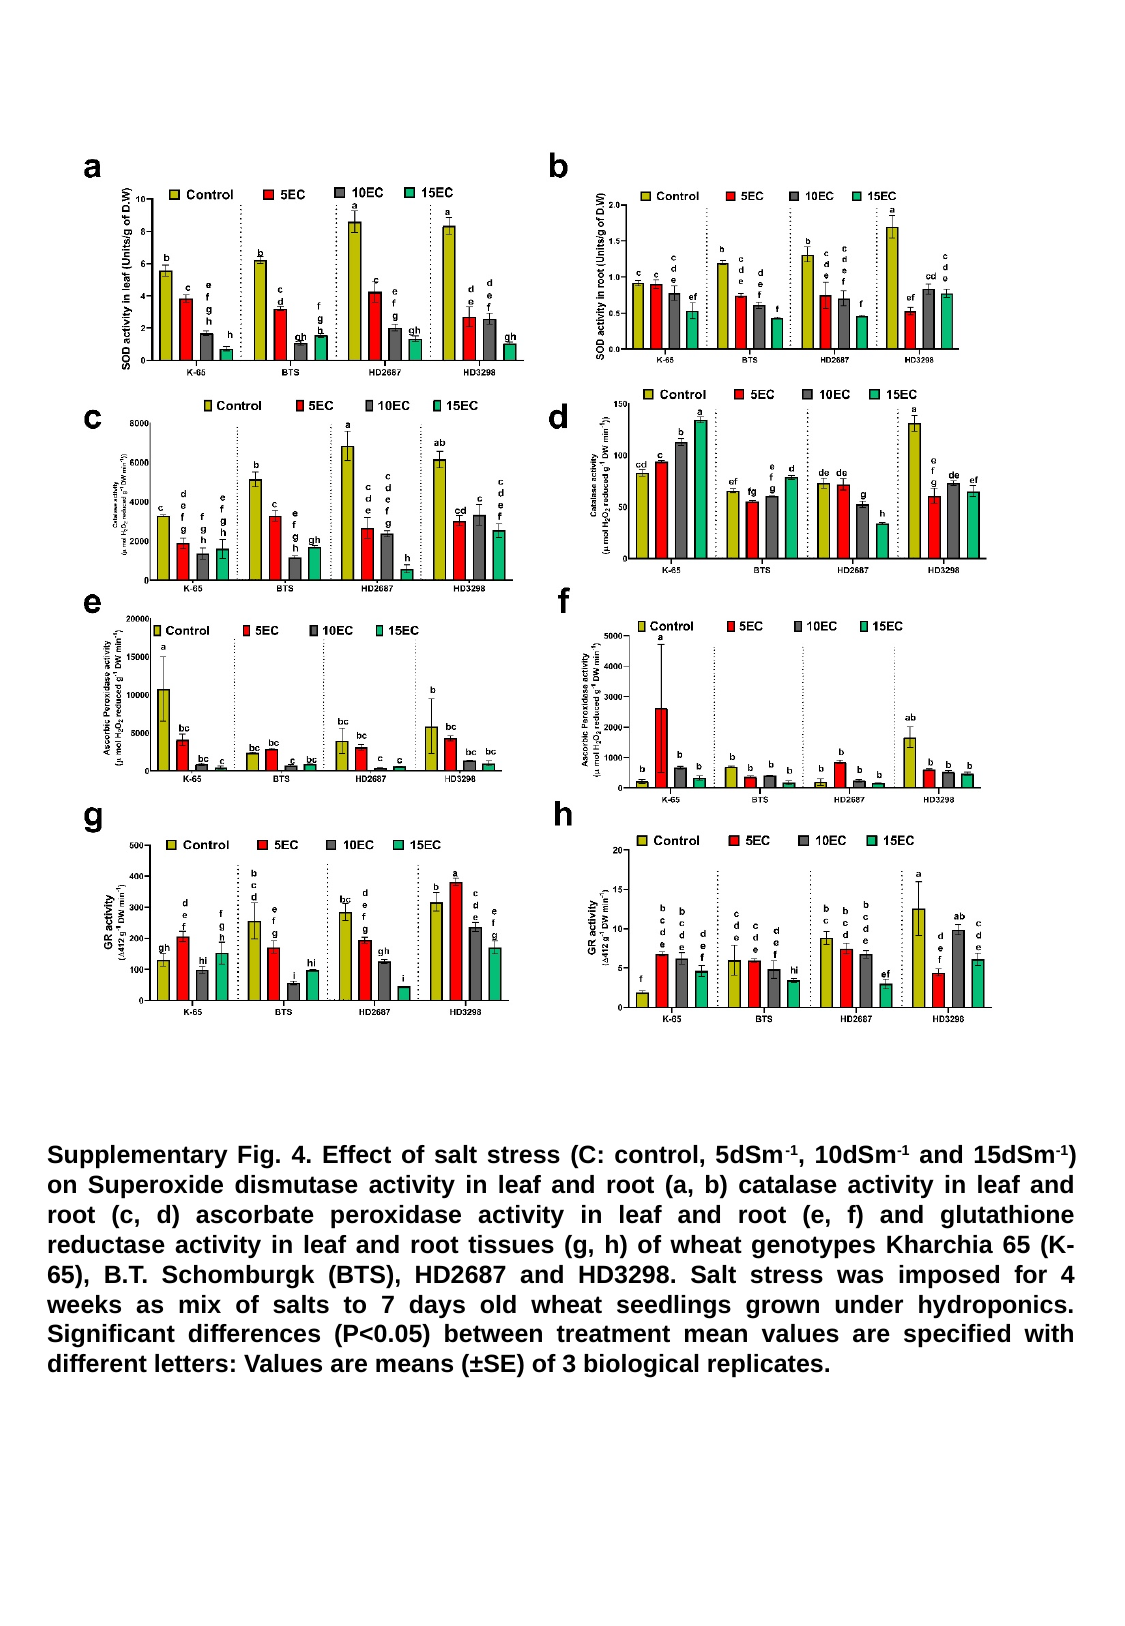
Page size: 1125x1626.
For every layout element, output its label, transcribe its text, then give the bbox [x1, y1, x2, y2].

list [65, 127, 1036, 1049]
text_box Supplementary Fig. 4. Effect of salt stress (C: control, 5dSm-1, 10dSm-1 and 15dSm-1) on Superoxide dismutase activity in leaf and root (a, b) catalase activity in leaf and root (c, d) ascorbate peroxidase activity in leaf and root (e, f) and glutathione reductase activity in leaf and root tissues (g, h) of wheat genotypes Kharchia 65 (K-65), B.T. Schomburgk (BTS), HD2687 and HD3298. Salt stress was imposed for 4 weeks as mix of salts to 7 days old wheat seedlings grown under hydroponics. Significant differences (P<0.05) between treatment mean values are specified with different letters: Values are means (±SE) of 3 biological replicates. [32, 1130, 1092, 1386]
